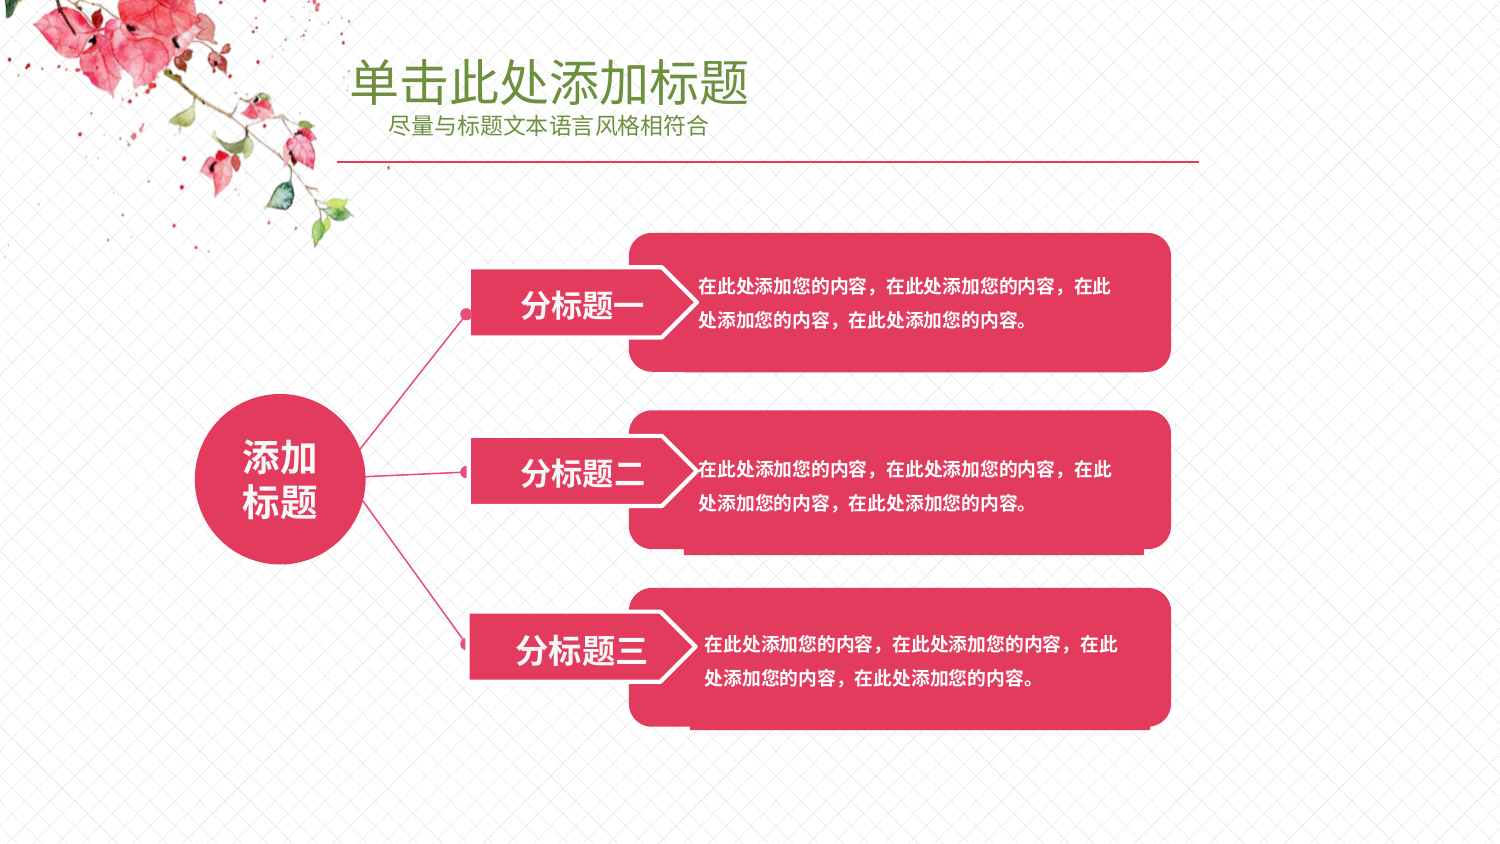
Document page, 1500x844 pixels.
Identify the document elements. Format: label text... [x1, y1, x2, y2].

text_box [628, 587, 1172, 732]
text_box [363, 500, 465, 650]
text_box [628, 232, 1172, 375]
text_box 分标题三 [465, 609, 623, 684]
picture [0, 0, 394, 284]
text_box [360, 308, 473, 449]
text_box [628, 410, 1172, 557]
text_box 单击此处添加标题 尽量与标题文本语言风格相符合 [398, 43, 798, 147]
text_box 分标题一 [466, 265, 623, 340]
text_box 分标题二 [466, 433, 623, 509]
text_box [366, 465, 466, 479]
text_box 添加 标题 [194, 393, 366, 565]
